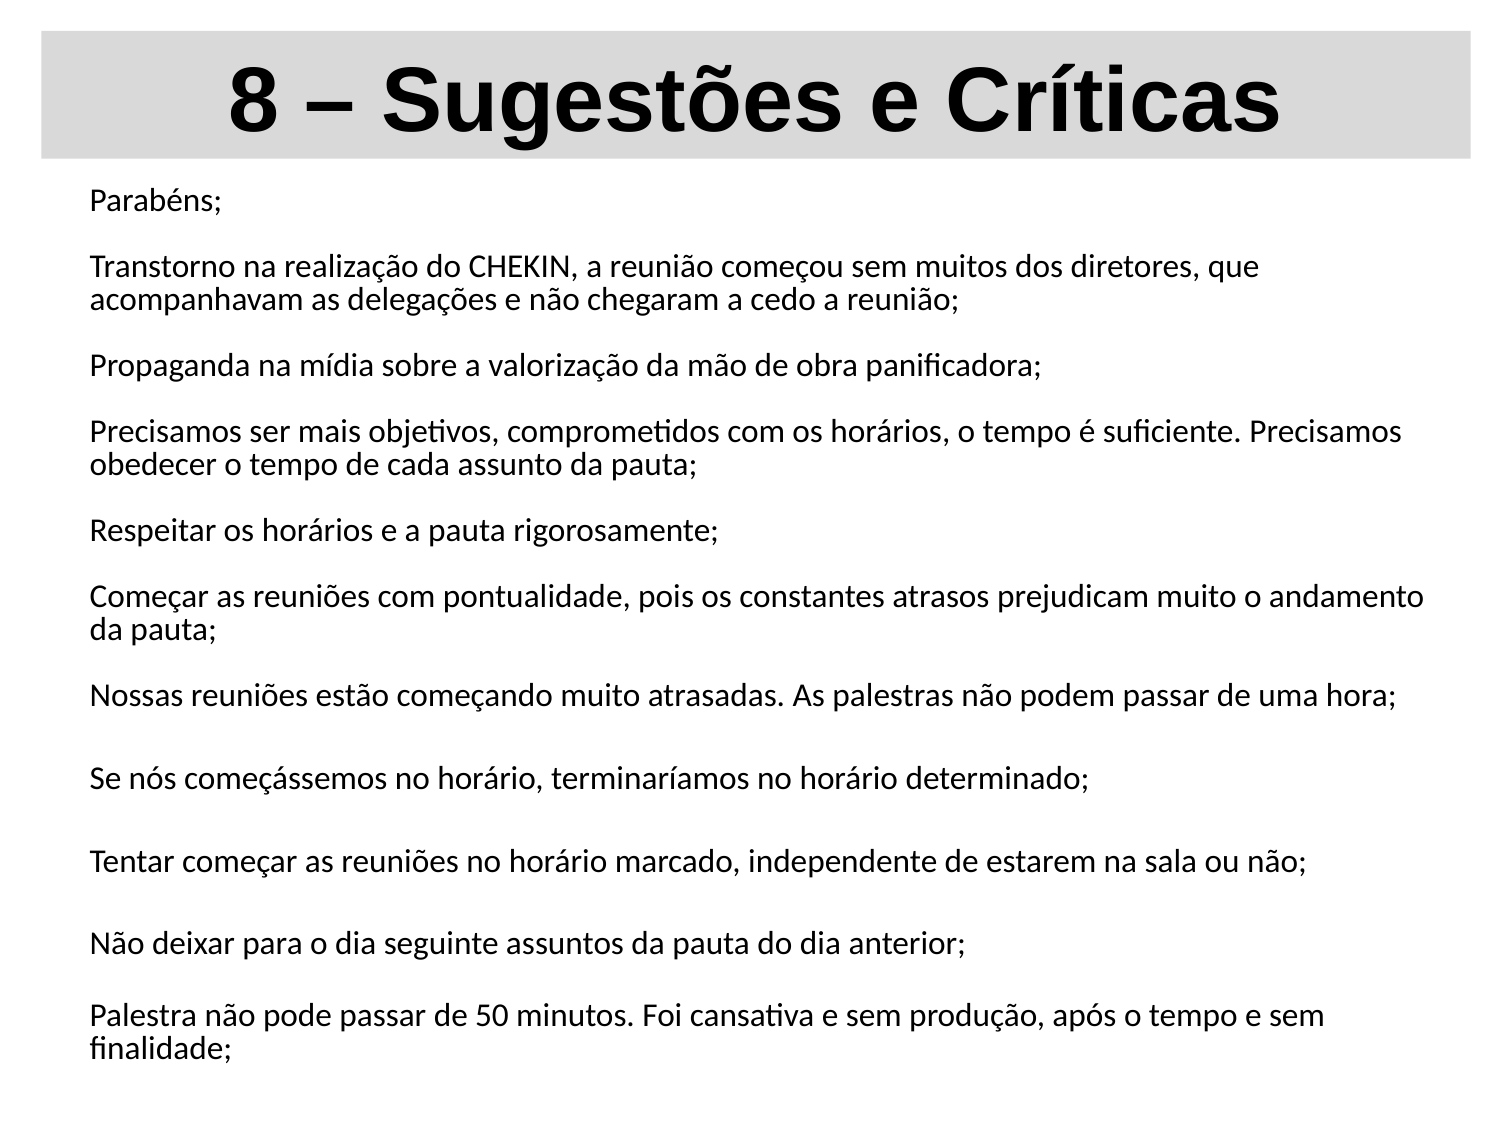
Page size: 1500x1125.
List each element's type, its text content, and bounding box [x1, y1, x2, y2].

table_cell Começar as reuniões com pontualidade, pois os constantes atrasos prejudicam muito o andamento da pauta; [89, 575, 1434, 656]
table_cell Propaganda na mídia sobre a valorização da mão de obra panificadora; [89, 327, 1434, 408]
table_cell Respeitar os horários e a pauta rigorosamente; [89, 492, 1434, 573]
table_cell Tentar começar as reuniões no horário marcado, independente de estarem na sala ou não; [89, 823, 1434, 904]
table_cell Transtorno na realização do CHEKIN, a reunião começou sem muitos dos diretores, que acompanhavam as delegações e não chegaram a cedo a reunião; [89, 244, 1434, 325]
list [29, 184, 1425, 1094]
title 8 – Sugestões e Críticas [41, 30, 1471, 159]
table_cell Nossas reuniões estão começando muito atrasadas. As palestras não podem passar de uma hora; [89, 657, 1434, 738]
table_cell Precisamos ser mais objetivos, comprometidos com os horários, o tempo é suficiente. Precisamos obedecer o tempo de cada assunto da pauta; [89, 410, 1434, 490]
table_cell Palestra não pode passar de 50 minutos. Foi cansativa e sem produção, após o tempo e sem finalidade; [89, 988, 1434, 1081]
table_cell Se nós começássemos no horário, terminaríamos no horário determinado; [89, 740, 1434, 821]
table_header Parabéns; [89, 162, 1434, 243]
table_cell Não deixar para o dia seguinte assuntos da pauta do dia anterior; [89, 905, 1434, 986]
